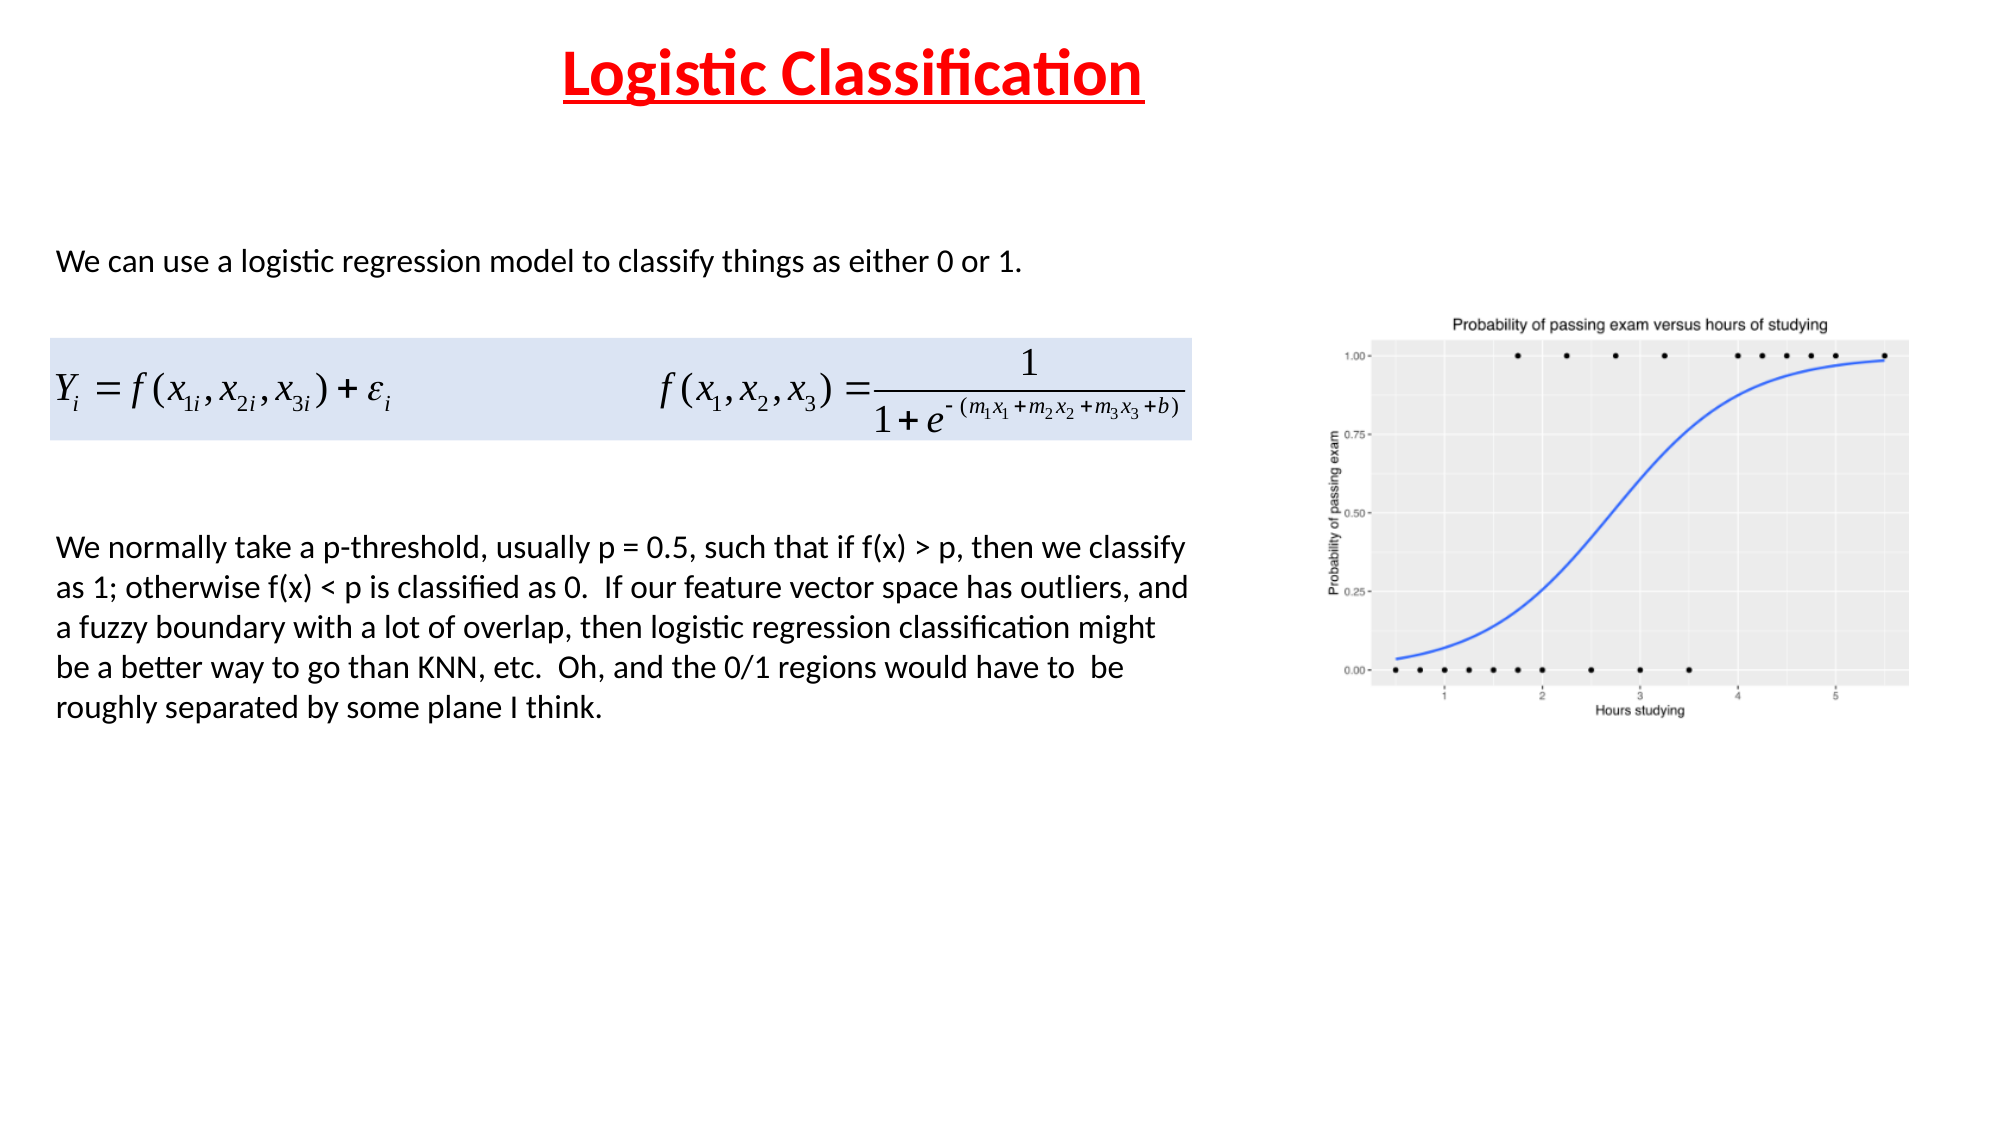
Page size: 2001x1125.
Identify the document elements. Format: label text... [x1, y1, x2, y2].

text_box Logistic Classification [548, 21, 1254, 117]
picture [1322, 313, 1909, 723]
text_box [50, 337, 1192, 441]
text_box We can use a logistic regression model to classify things as either 0 or 1. [41, 231, 1088, 287]
text_box We normally take a p-threshold, usually p = 0.5, such that if f(x) > p, then we classify as 1; otherwise f(x) < p is classified as 0. If our feature vector space has outliers, and a fuzzy boundary with a lot of overlap, then logistic regression classification might be a better way to go than KNN, etc. Oh, and the 0/1 regions would have to be roughly separated by some plane I think. [41, 518, 1209, 733]
